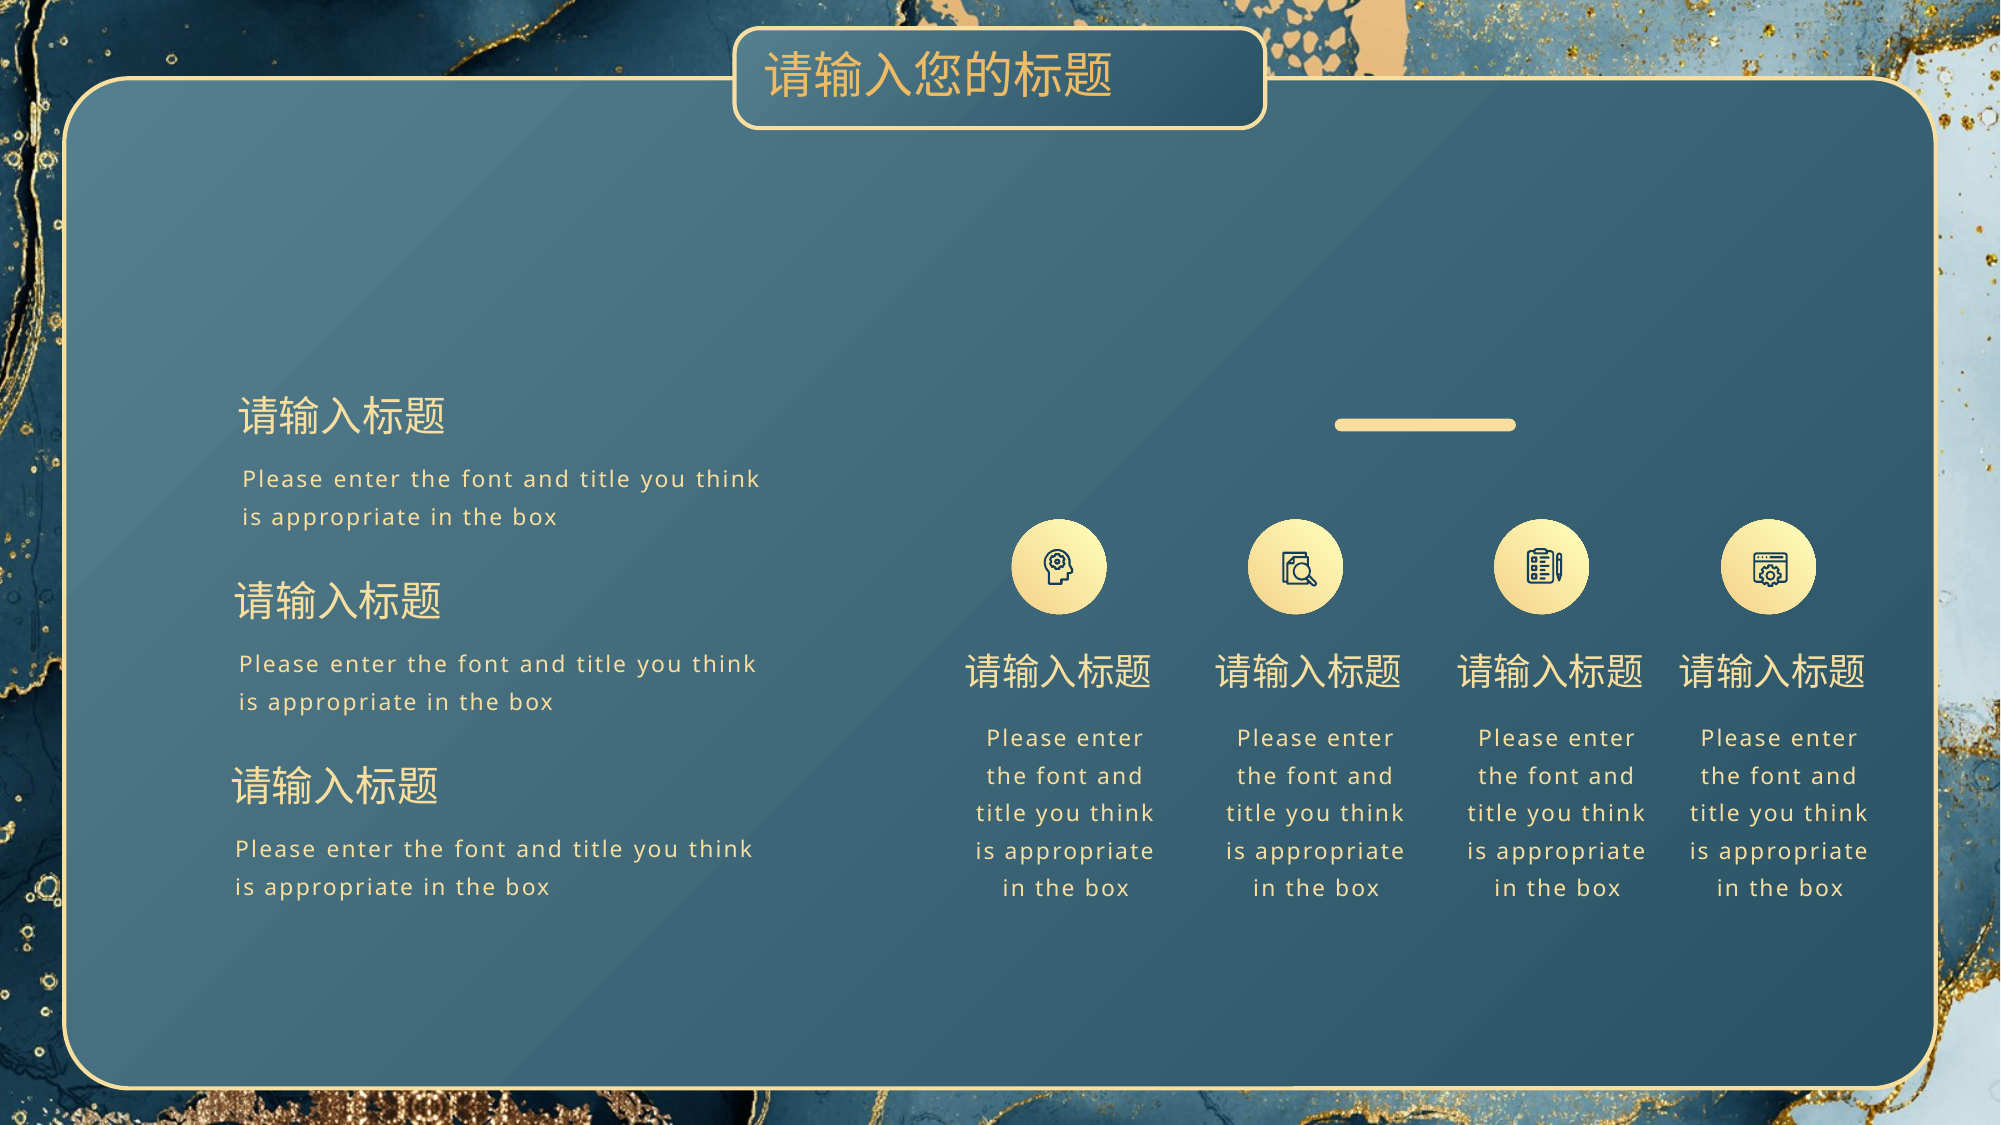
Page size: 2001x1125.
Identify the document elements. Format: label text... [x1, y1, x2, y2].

text_box Please enter the font and title you think is appropriate in the box [220, 817, 770, 908]
text_box Please enter the font and title you think is appropriate in the box [223, 632, 774, 723]
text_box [1011, 519, 1107, 615]
text_box [1333, 417, 1517, 433]
text_box Please enter the font and title you think is appropriate in the box [227, 447, 777, 538]
text_box Please enter the font and title you think is appropriate in the box [956, 706, 1175, 909]
text_box 请输入标题 [215, 751, 454, 817]
text_box 请输入标题 [1441, 640, 1659, 701]
text_box [733, 27, 1267, 130]
picture [0, 0, 2001, 1125]
text_box [1282, 551, 1318, 587]
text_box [1753, 552, 1788, 587]
text_box 请输入您的标题 [748, 36, 1252, 112]
text_box 请输入标题 [222, 381, 461, 447]
text_box 请输入标题 [1200, 640, 1418, 701]
text_box 请输入标题 [949, 640, 1167, 701]
text_box [1247, 518, 1344, 616]
text_box [63, 77, 1937, 1090]
text_box Please enter the font and title you think is appropriate in the box [1670, 706, 1889, 909]
text_box 请输入标题 [1663, 640, 1882, 701]
text_box [1720, 518, 1817, 616]
text_box Please enter the font and title you think is appropriate in the box [1448, 706, 1667, 909]
text_box 请输入标题 [218, 566, 458, 632]
text_box [1493, 518, 1590, 616]
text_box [1526, 548, 1563, 584]
text_box Please enter the font and title you think is appropriate in the box [1207, 706, 1426, 909]
